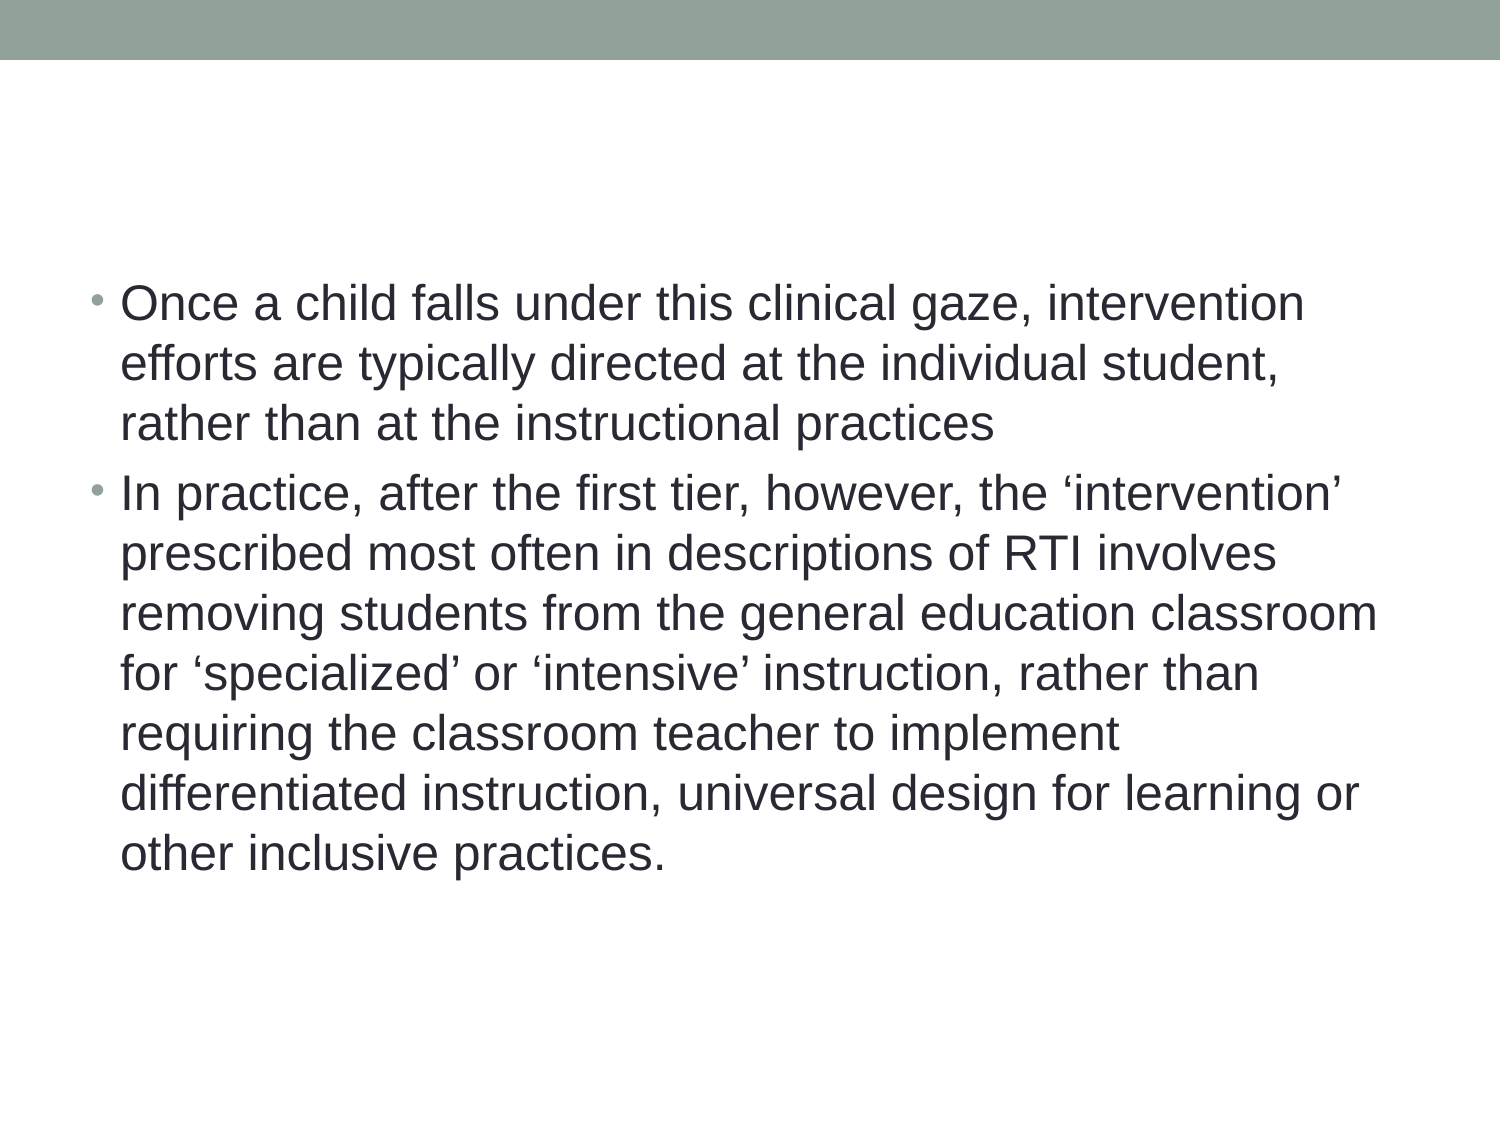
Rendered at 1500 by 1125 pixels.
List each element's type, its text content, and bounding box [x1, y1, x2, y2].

list Once a child falls under this clinical gaze, intervention efforts are typically directed at the individual student, rather than at the instructional practices In practice, after the first tier, however, the ‘intervention’ prescribed most often in descriptions of RTI involves removing students from the general education classroom for ‘specialized’ or ‘intensive’ instruction, rather than requiring the classroom teacher to implement differentiated instruction, universal design for learning or other inclusive practices. [75, 262, 1425, 1063]
